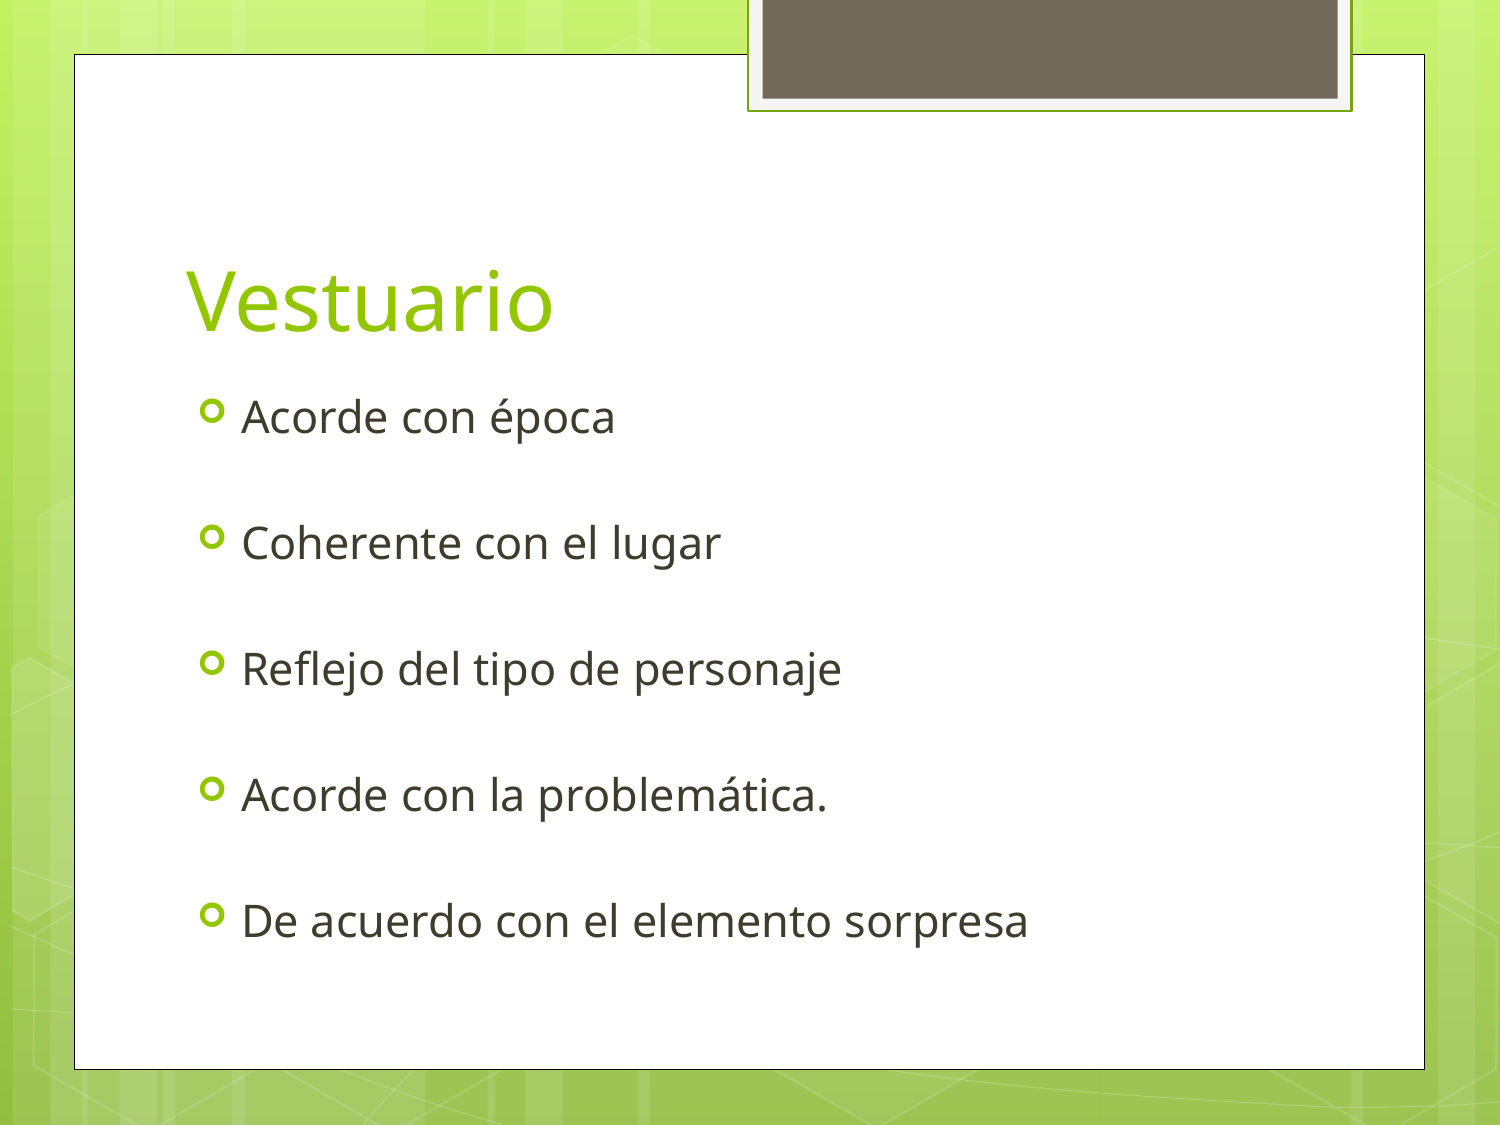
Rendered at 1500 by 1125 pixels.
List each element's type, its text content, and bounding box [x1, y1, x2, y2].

title Vestuario [171, 168, 1324, 357]
list Acorde con época Coherente con el lugar Reflejo del tipo de personaje Acorde con la problemática. De acuerdo con el elemento sorpresa [171, 381, 1283, 957]
